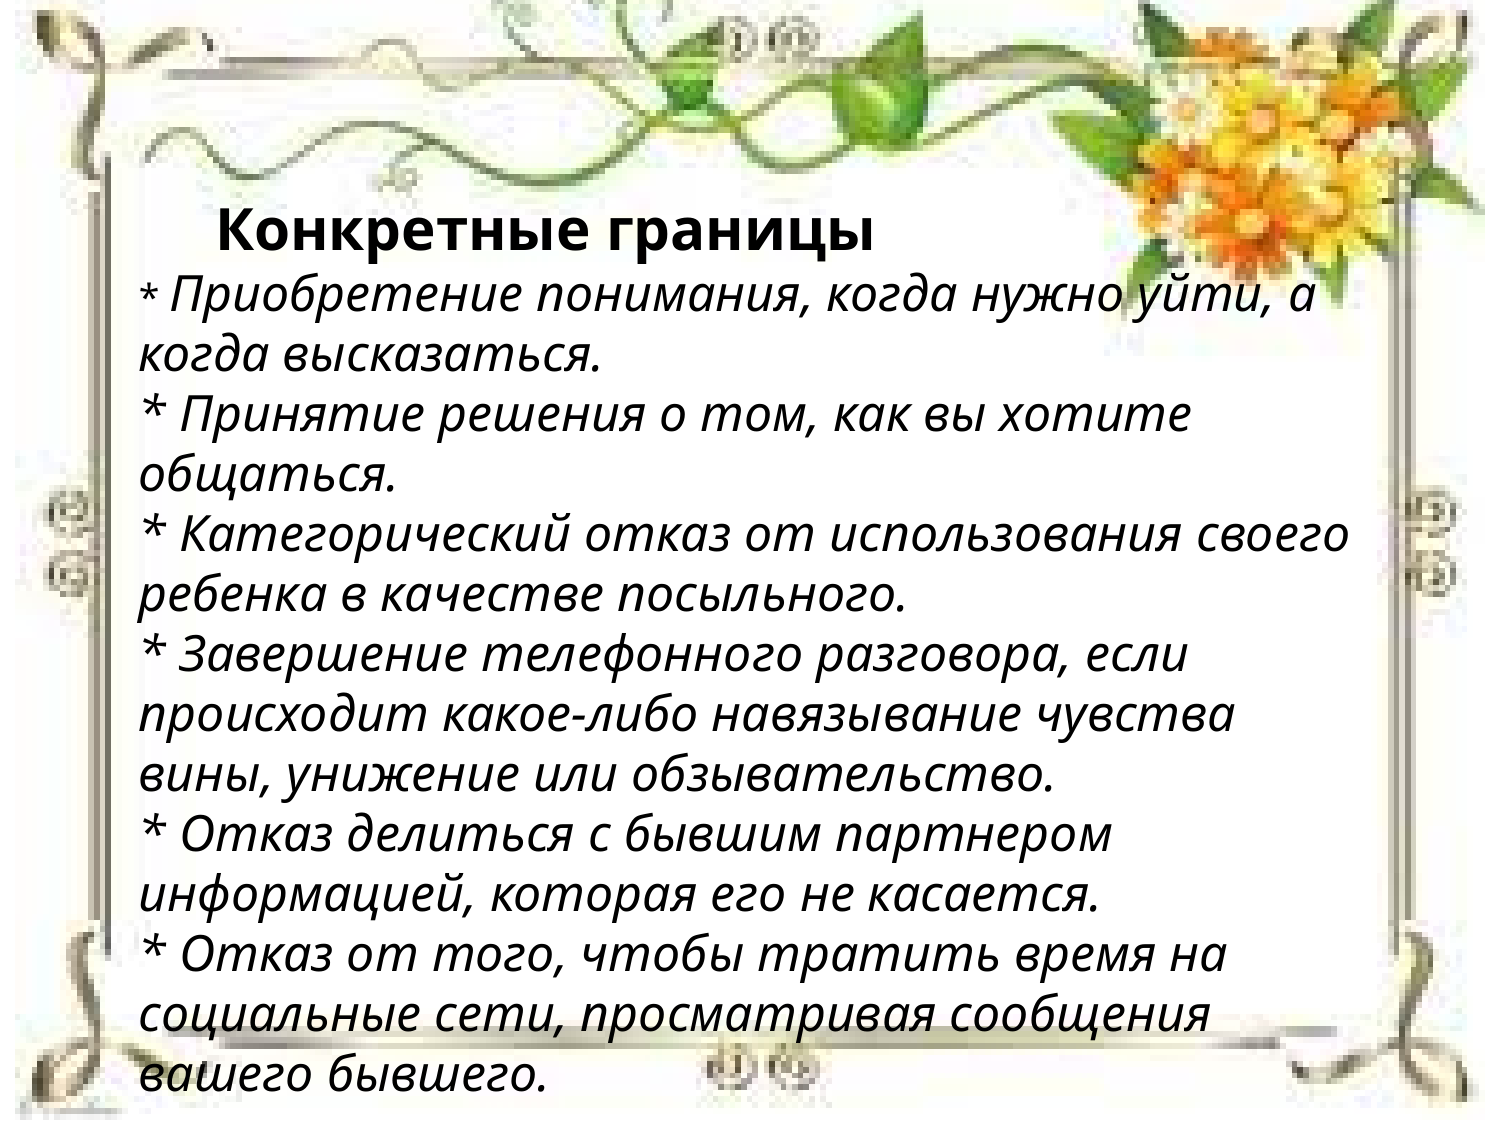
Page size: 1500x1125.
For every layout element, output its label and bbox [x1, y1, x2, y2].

list [15, 0, 1485, 1120]
